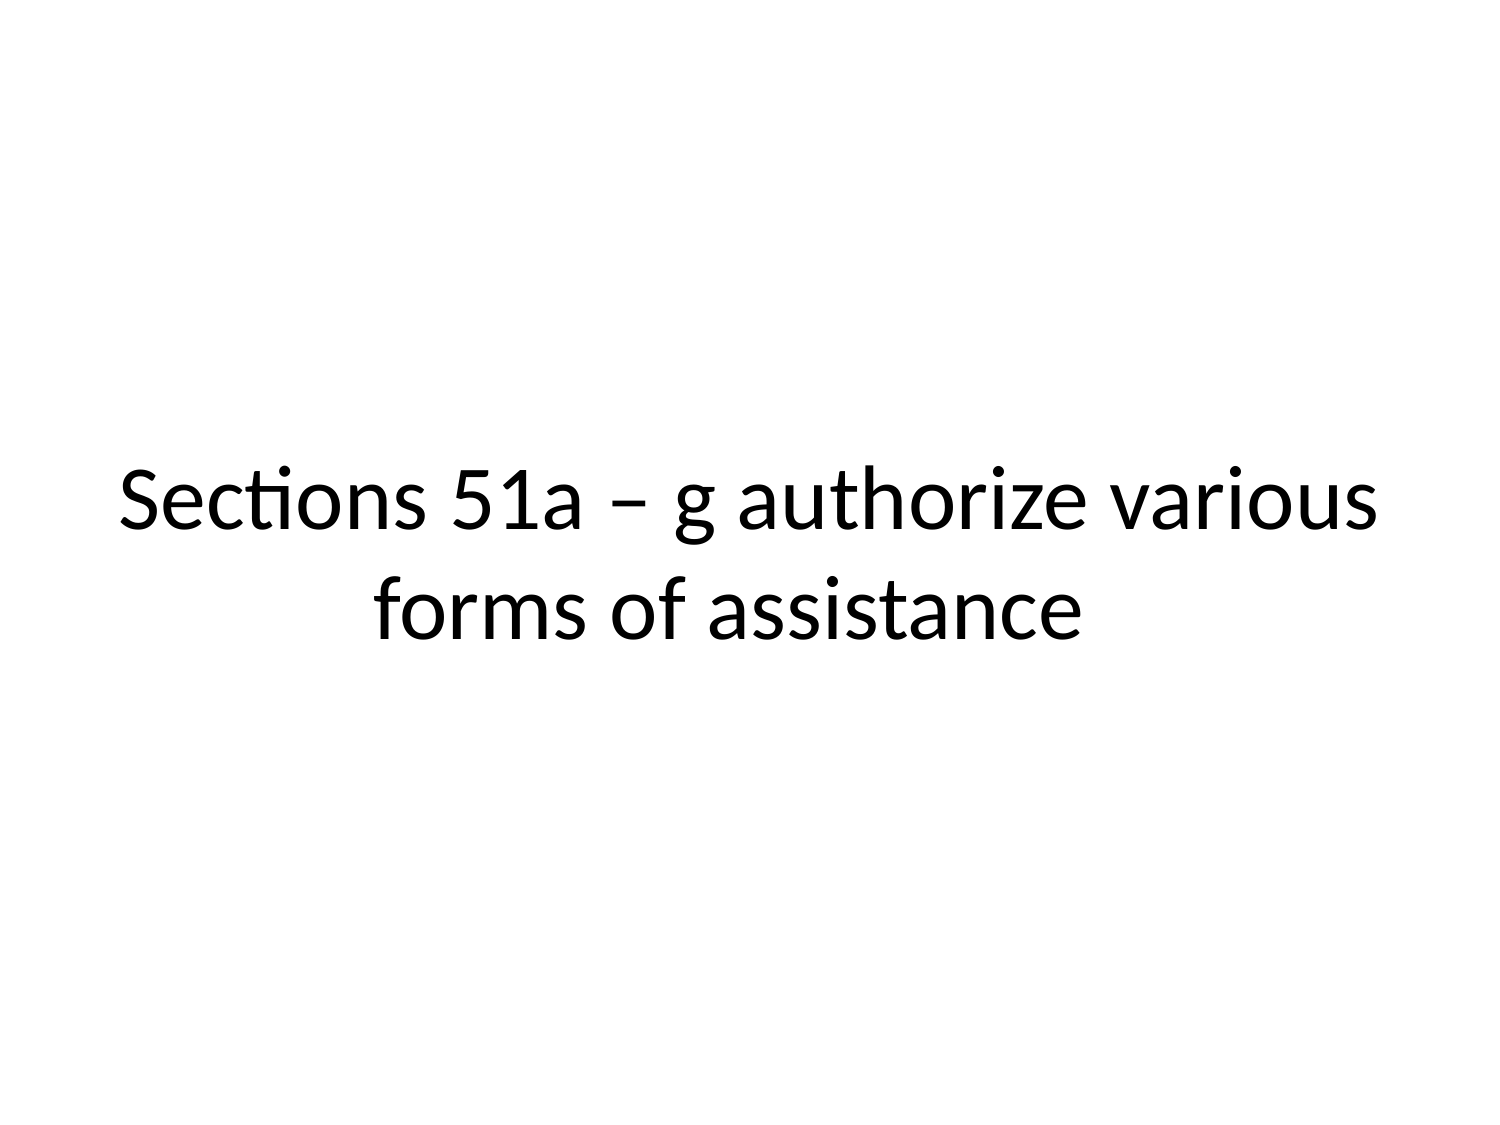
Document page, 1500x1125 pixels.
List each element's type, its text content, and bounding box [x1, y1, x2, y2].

title Sections 51a – g authorize various forms of assistance [75, 45, 1425, 1050]
